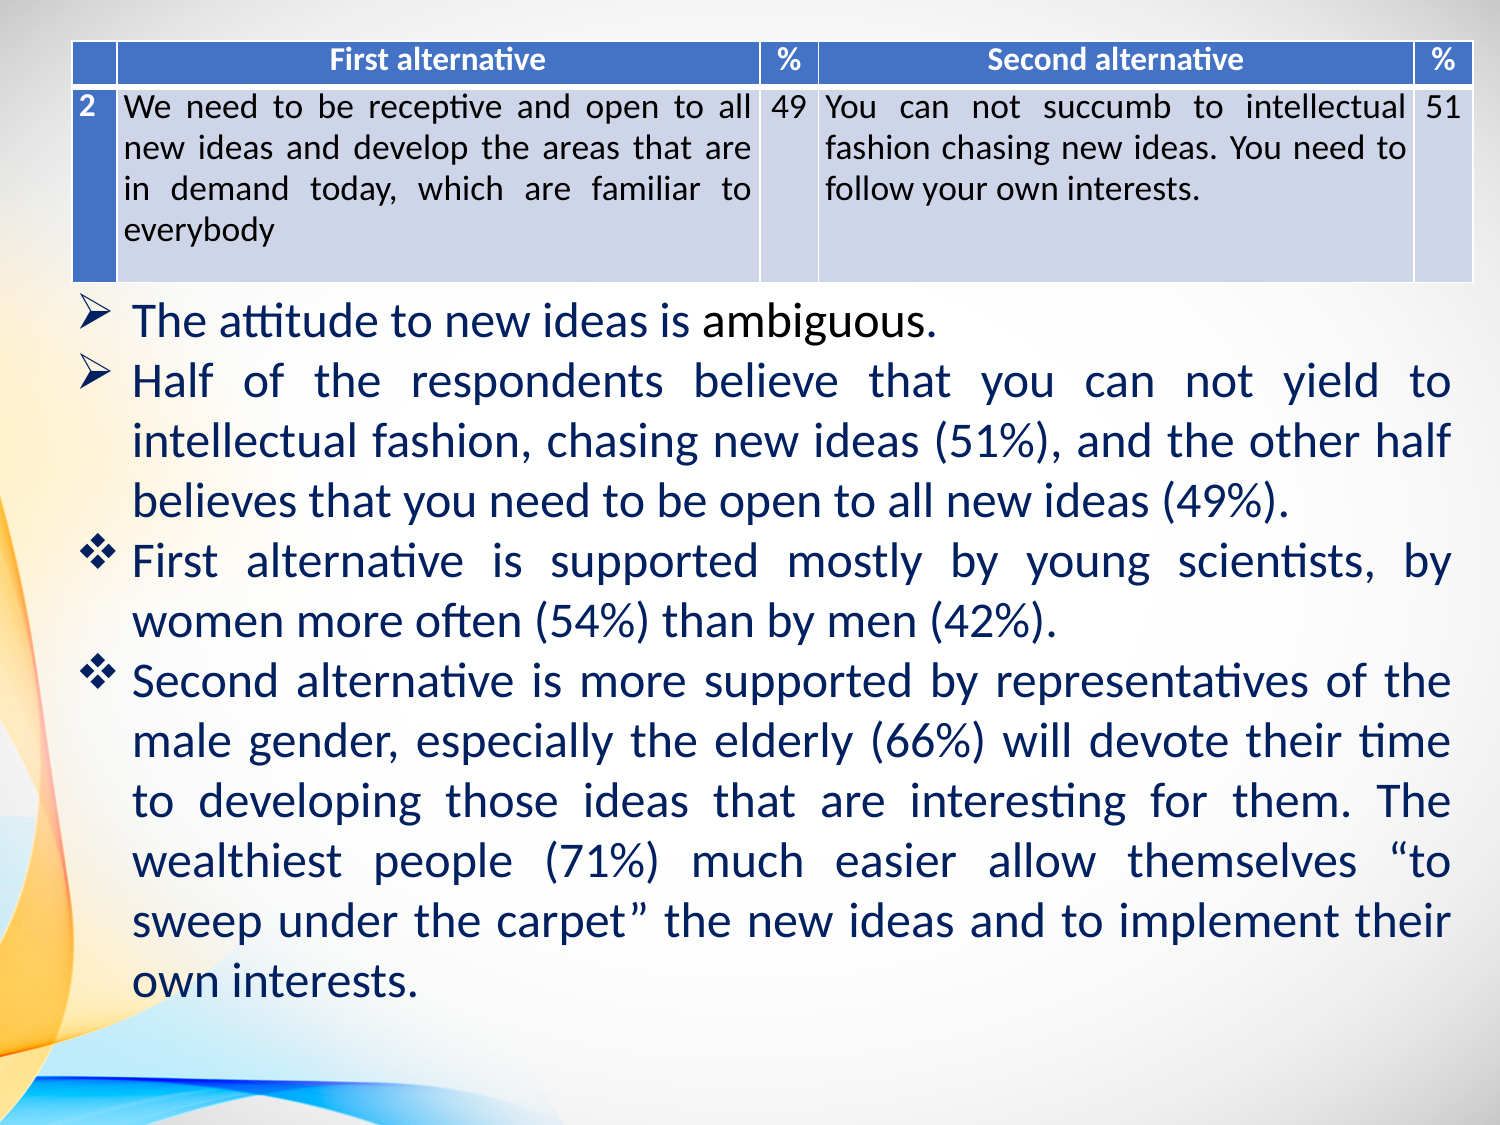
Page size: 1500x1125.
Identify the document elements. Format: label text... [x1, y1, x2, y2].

table_header First alternative [118, 42, 759, 84]
table_cell We need to be receptive and open to all new ideas and develop the areas that are in demand today, which are familiar to everybody [118, 90, 759, 282]
table_cell 2 [73, 90, 116, 282]
table_header % [761, 42, 818, 84]
text_box The attitude to new ideas is ambiguous. Half of the respondents believe that you can not yield to intellectual fashion, chasing new ideas (51%), and the other half believes that you need to be open to all new ideas (49%). First alternative is supported mostly by young scientists, by women more often (54%) than by men (42%). Second alternative is more supported by representatives of the male gender, especially the elderly (66%) will devote their time to developing those ideas that are interesting for them. The wealthiest people (71%) much easier allow themselves “to sweep under the carpet” the new ideas and to implement their own interests. [60, 280, 1468, 1015]
table_cell You can not succumb to intellectual fashion chasing new ideas. You need to follow your own interests. [819, 90, 1413, 282]
table_cell 51 [1415, 90, 1472, 282]
table_header % [1415, 42, 1472, 84]
table_header Second alternative [819, 42, 1413, 84]
picture [0, 0, 1500, 1125]
table_cell 49 [761, 90, 818, 282]
table_header [73, 42, 116, 84]
